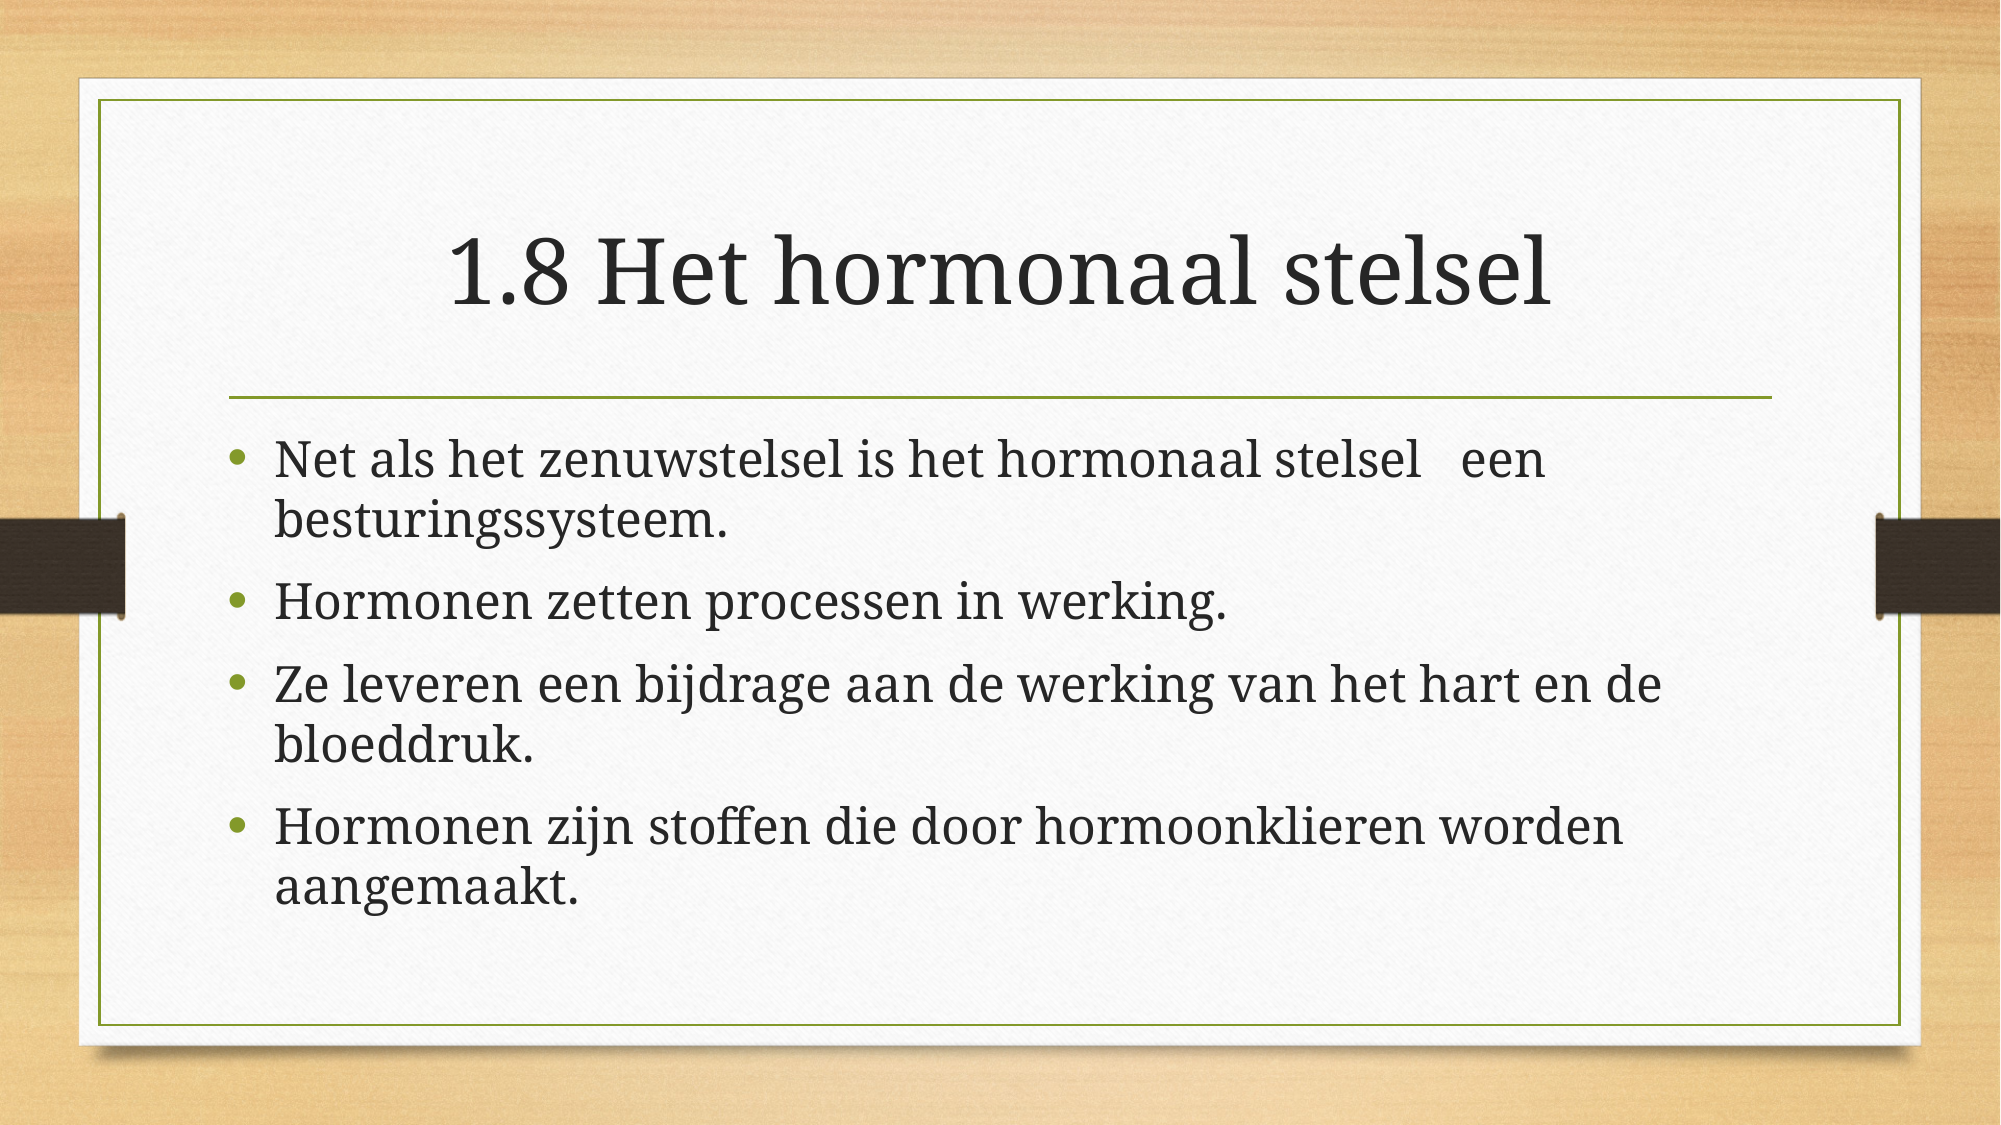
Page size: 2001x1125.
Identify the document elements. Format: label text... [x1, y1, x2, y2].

picture [0, 0, 2001, 1125]
title 1.8 Het hormonaal stelsel [212, 161, 1788, 375]
list Net als het zenuwstelsel is het hormonaal stelsel een besturingssysteem. Hormonen zetten processen in werking. Ze leveren een bijdrage aan de werking van het hart en de bloeddruk. Hormonen zijn stoffen die door hormoonklieren worden aangemaakt. [212, 419, 1788, 964]
